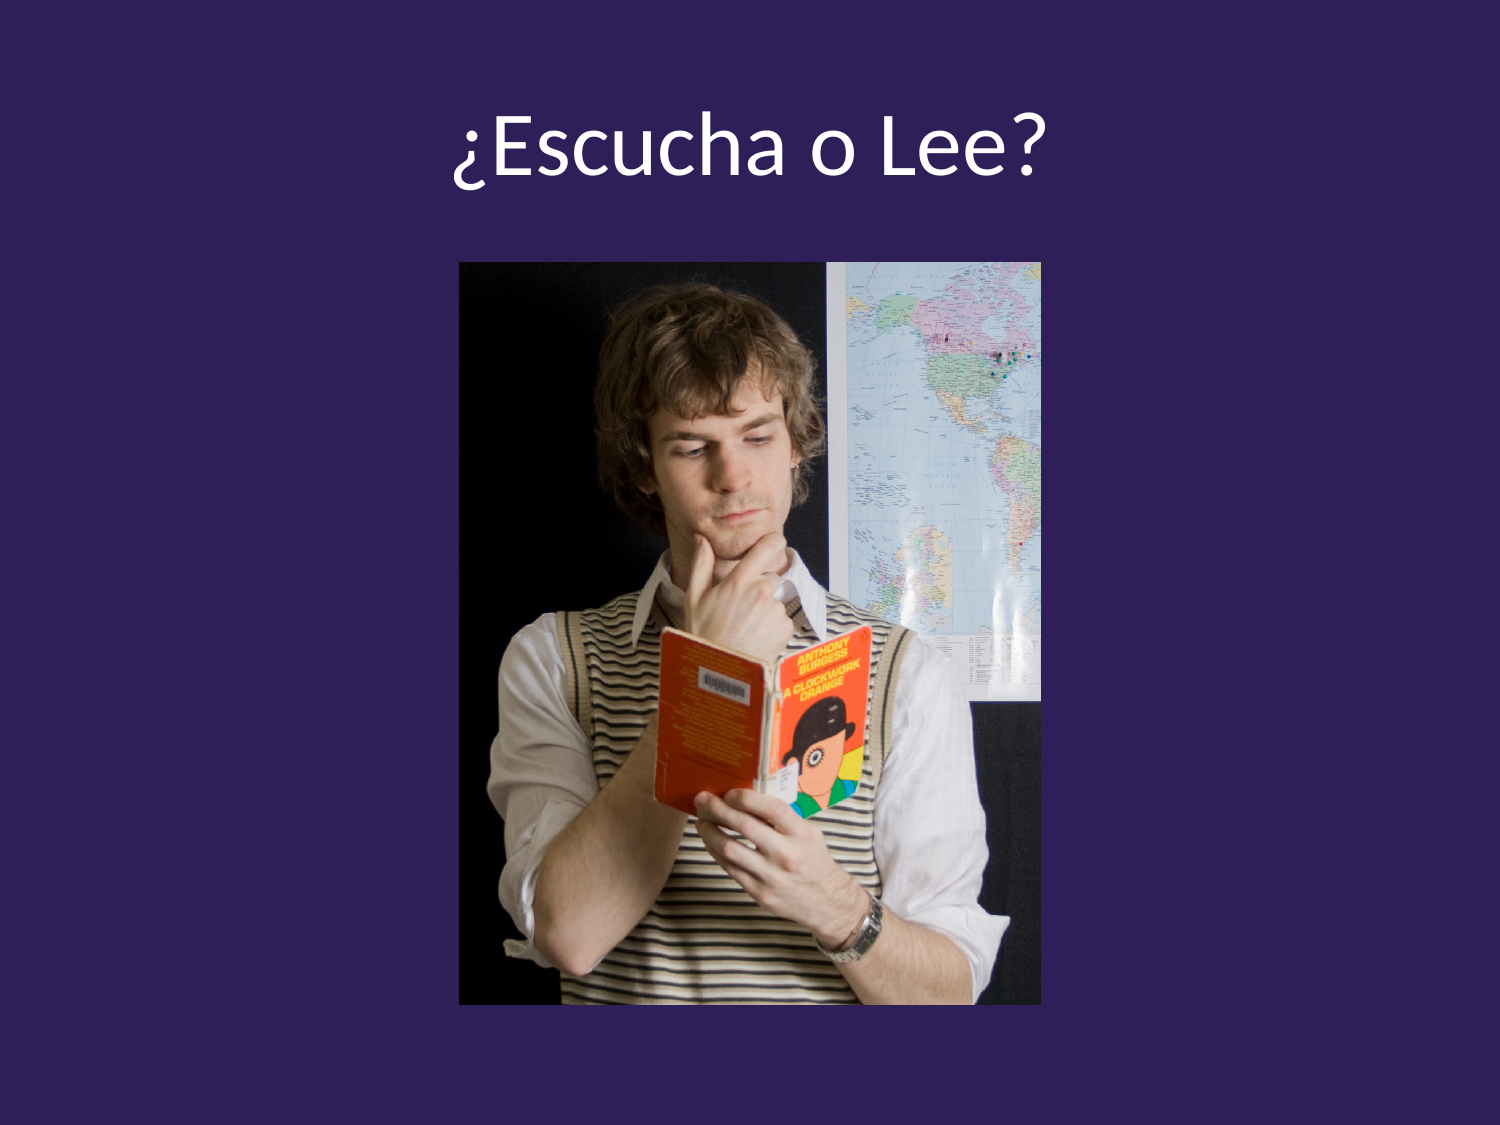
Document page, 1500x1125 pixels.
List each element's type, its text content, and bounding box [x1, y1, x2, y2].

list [74, 262, 1426, 1006]
title ¿Escucha o Lee? [75, 45, 1425, 233]
